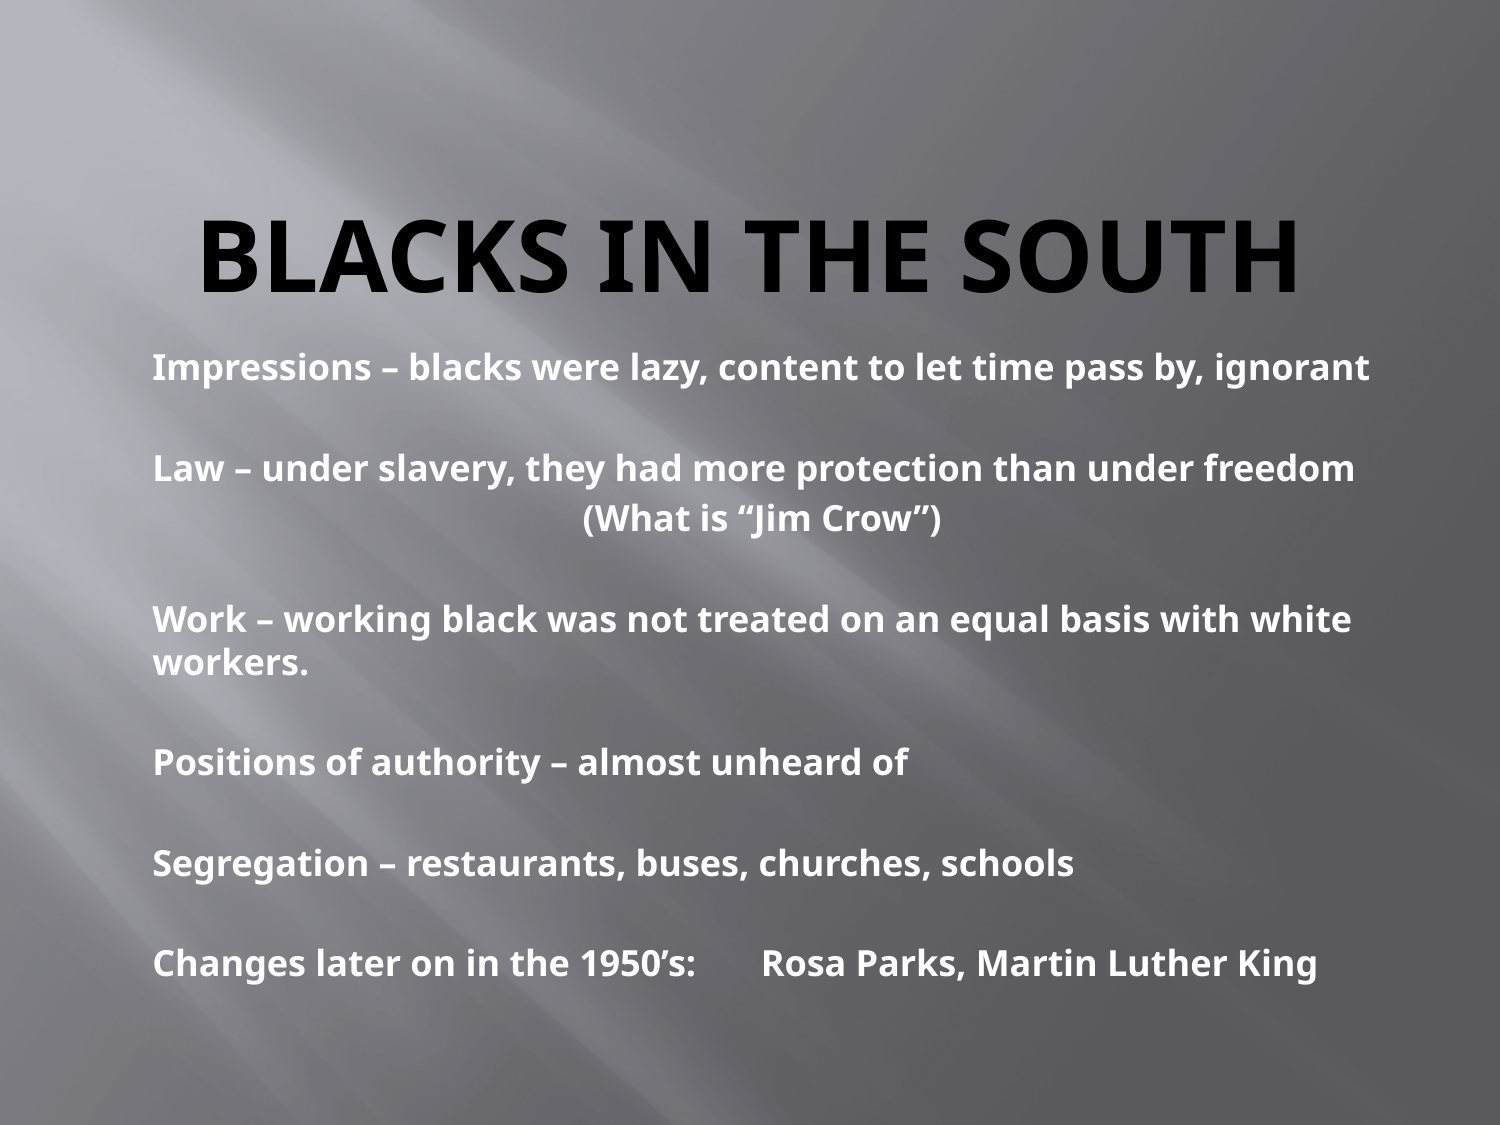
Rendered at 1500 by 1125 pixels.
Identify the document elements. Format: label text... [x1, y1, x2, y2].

subtitle Impressions – blacks were lazy, content to let time pass by, ignorant Law – under slavery, they had more protection than under freedom (What is “Jim Crow”) Work – working black was not treated on an equal basis with white workers. Positions of authority – almost unheard of Segregation – restaurants, buses, churches, schools Changes later on in the 1950’s: Rosa Parks, Martin Luther King [137, 337, 1388, 1038]
title Blacks in the South [112, 112, 1388, 313]
